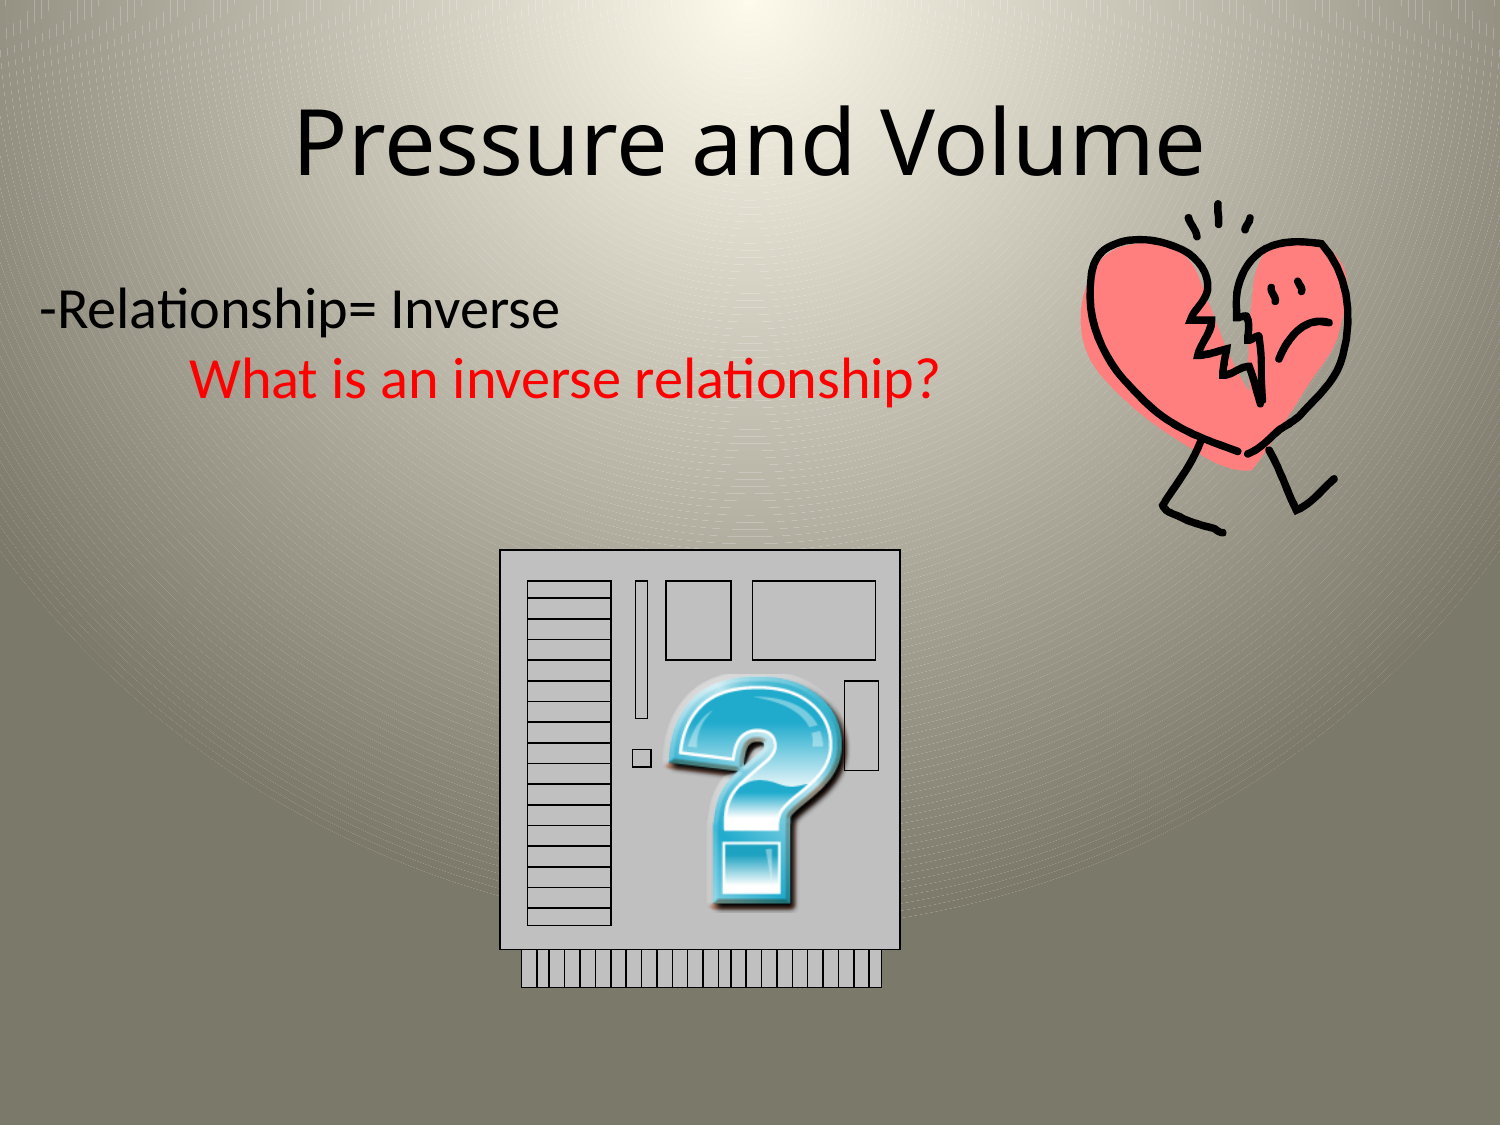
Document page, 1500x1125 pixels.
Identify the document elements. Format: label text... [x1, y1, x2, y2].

text_box [500, 549, 901, 988]
title Pressure and Volume [75, 45, 1425, 233]
picture [637, 674, 876, 913]
list [75, 262, 1425, 1005]
picture [1074, 199, 1359, 537]
text_box -Relationship= Inverse What is an inverse relationship? [24, 262, 988, 418]
